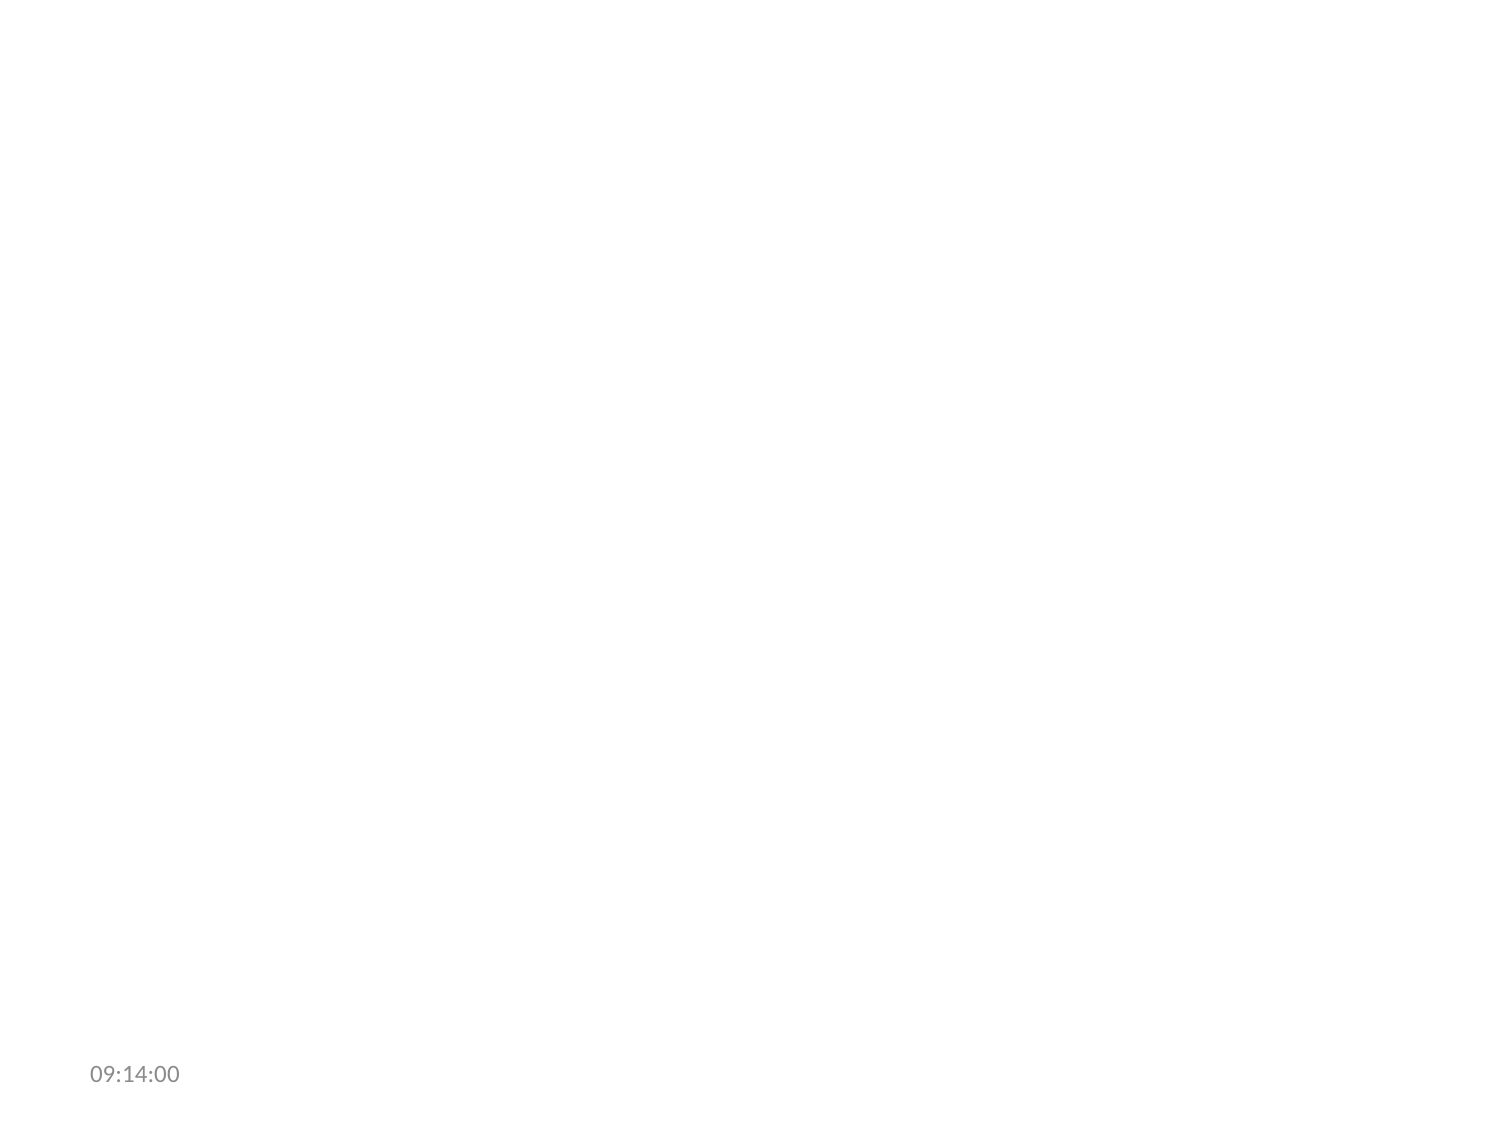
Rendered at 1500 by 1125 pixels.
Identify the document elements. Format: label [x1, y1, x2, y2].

slide_number [75, 1042, 425, 1103]
